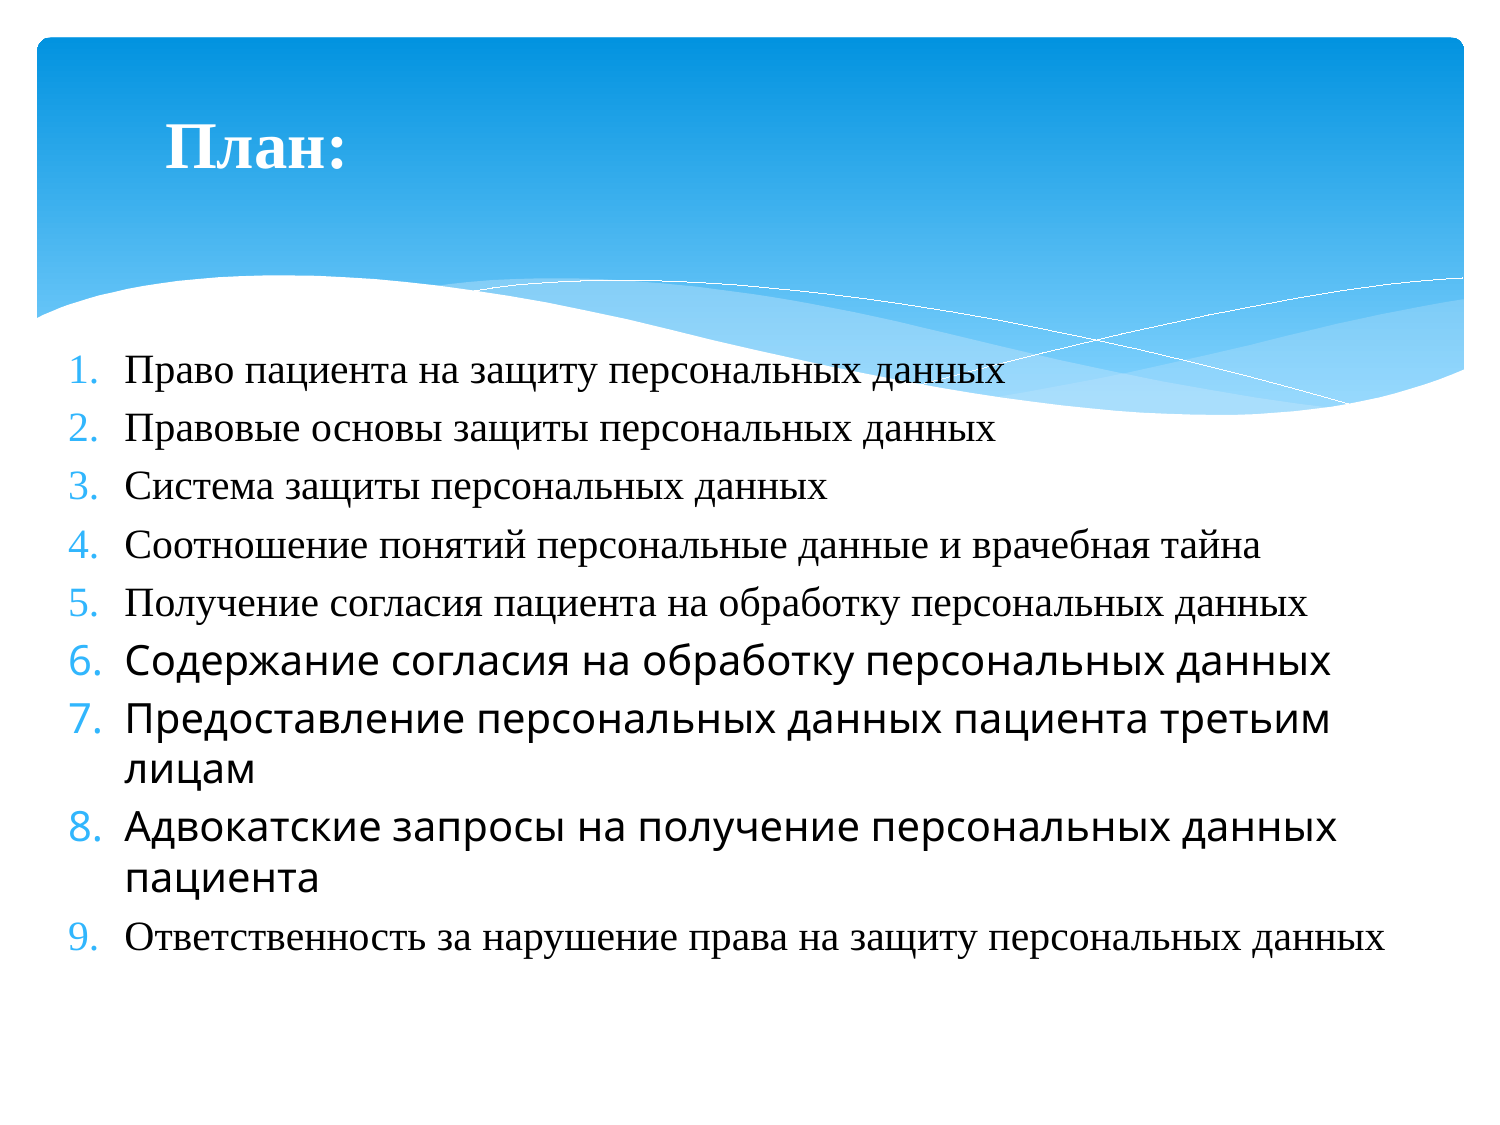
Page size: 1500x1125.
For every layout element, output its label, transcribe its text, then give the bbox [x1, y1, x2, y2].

list Право пациента на защиту персональных данных Правовые основы защиты персональных данных Система защиты персональных данных Соотношение понятий персональные данные и врачебная тайна Получение согласия пациента на обработку персональных данных Содержание согласия на обработку персональных данных Предоставление персональных данных пациента третьим лицам Адвокатские запросы на получение персональных данных пациента Ответственность за нарушение права на защиту персональных данных [53, 326, 1471, 1005]
title План: [75, 101, 1425, 261]
